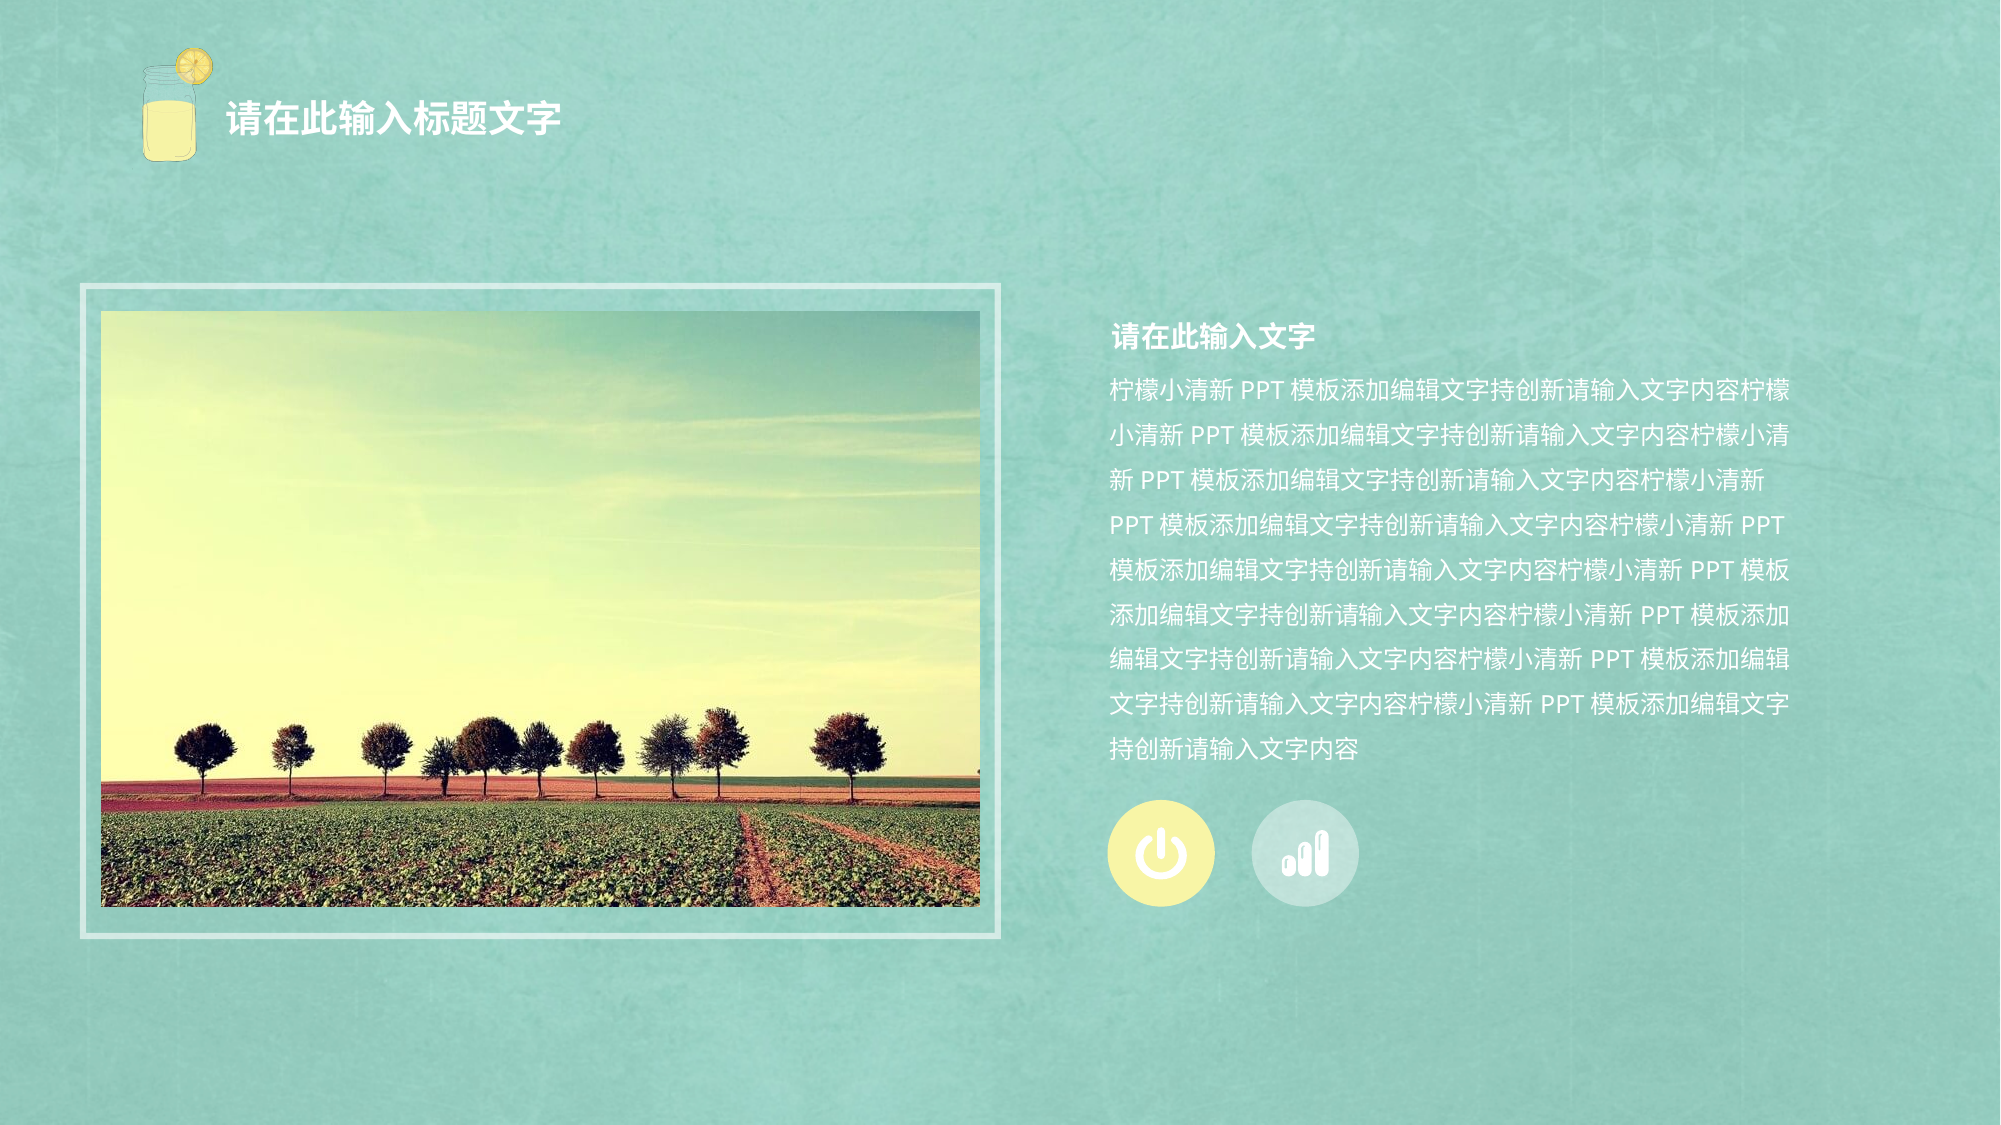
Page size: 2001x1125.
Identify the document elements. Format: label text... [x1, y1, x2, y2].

text_box [1315, 830, 1329, 877]
picture [0, 0, 2001, 1125]
text_box [1106, 798, 1216, 908]
text_box [1135, 835, 1187, 880]
text_box [1157, 827, 1166, 860]
text_box [1250, 798, 1361, 908]
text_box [132, 48, 579, 173]
text_box [83, 285, 998, 936]
text_box 请在此输入文字 [1097, 311, 1332, 361]
text_box [1298, 841, 1312, 877]
text_box 柠檬小清新PPT模板添加编辑文字持创新请输入文字内容柠檬小清新PPT模板添加编辑文字持创新请输入文字内容柠檬小清新PPT模板添加编辑文字持创新请输入文字内容柠檬小清新PPT模板添加编辑文字持创新请输入文字内容柠檬小清新PPT模板添加编辑文字持创新请输入文字内容柠檬小清新PPT模板添加编辑文字持创新请输入文字内容柠檬小清新PPT模板添加编辑文字持创新请输入文字内容柠檬小清新PPT模板添加编辑文字持创新请输入文字内容柠檬小清新PPT模板添加编辑文字持创新请输入文字内容 [1094, 352, 1830, 772]
text_box [1281, 855, 1296, 877]
